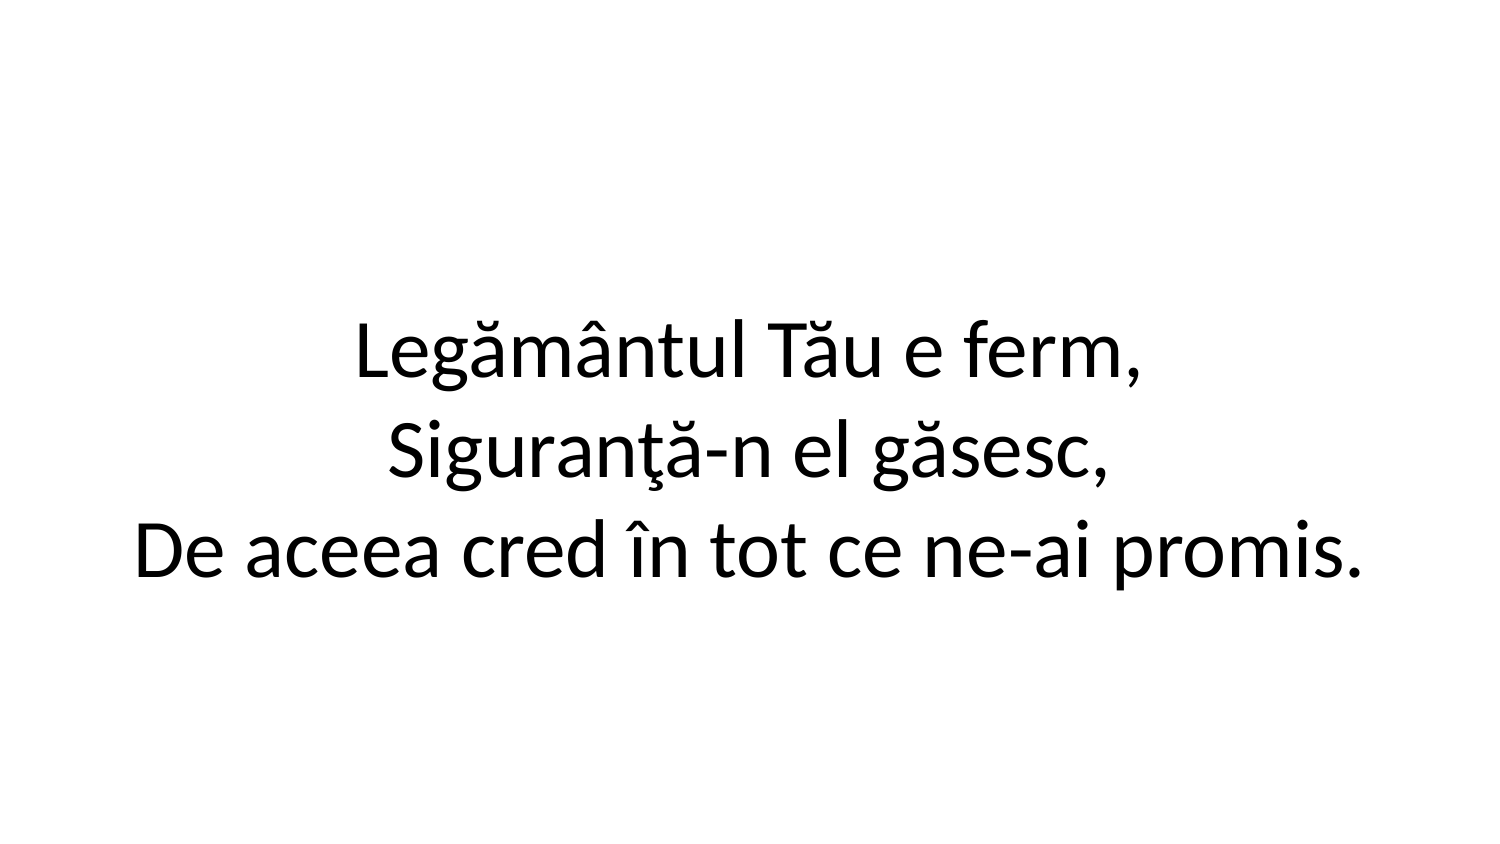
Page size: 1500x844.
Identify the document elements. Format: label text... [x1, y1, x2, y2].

text_box Legământul Tău e ferm, Siguranţă-n el găsesc, De aceea cred în tot ce ne-ai promis. [118, 242, 1382, 602]
